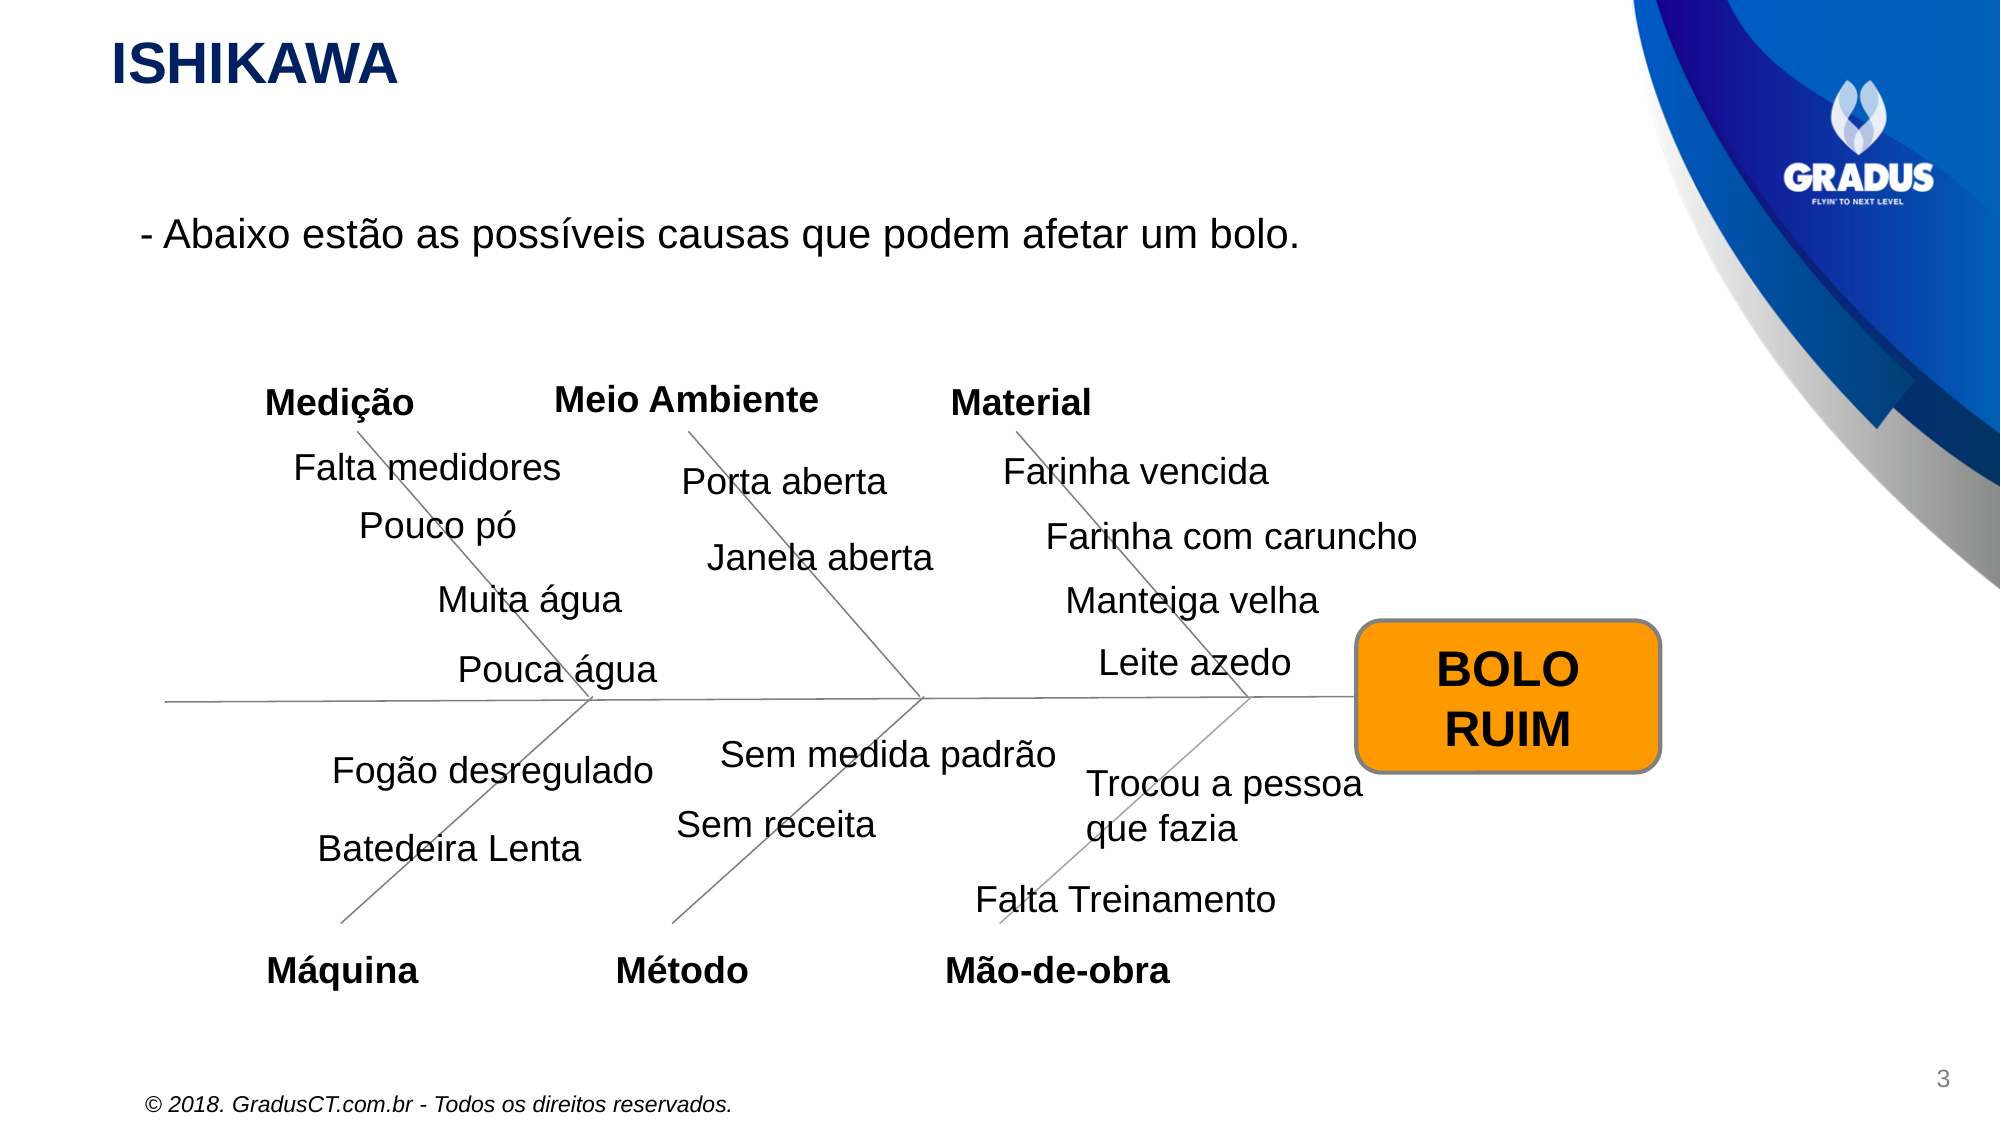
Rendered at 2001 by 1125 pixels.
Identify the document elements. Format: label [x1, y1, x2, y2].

text_box [999, 696, 1253, 924]
text_box [340, 696, 594, 924]
text_box [1255, 696, 1357, 703]
picture [0, 0, 2000, 1125]
text_box [1015, 431, 1248, 694]
text_box [356, 431, 589, 694]
text_box [164, 696, 338, 703]
text_box [927, 696, 997, 703]
text_box [671, 696, 925, 924]
text_box [688, 431, 921, 694]
text_box [596, 696, 669, 703]
